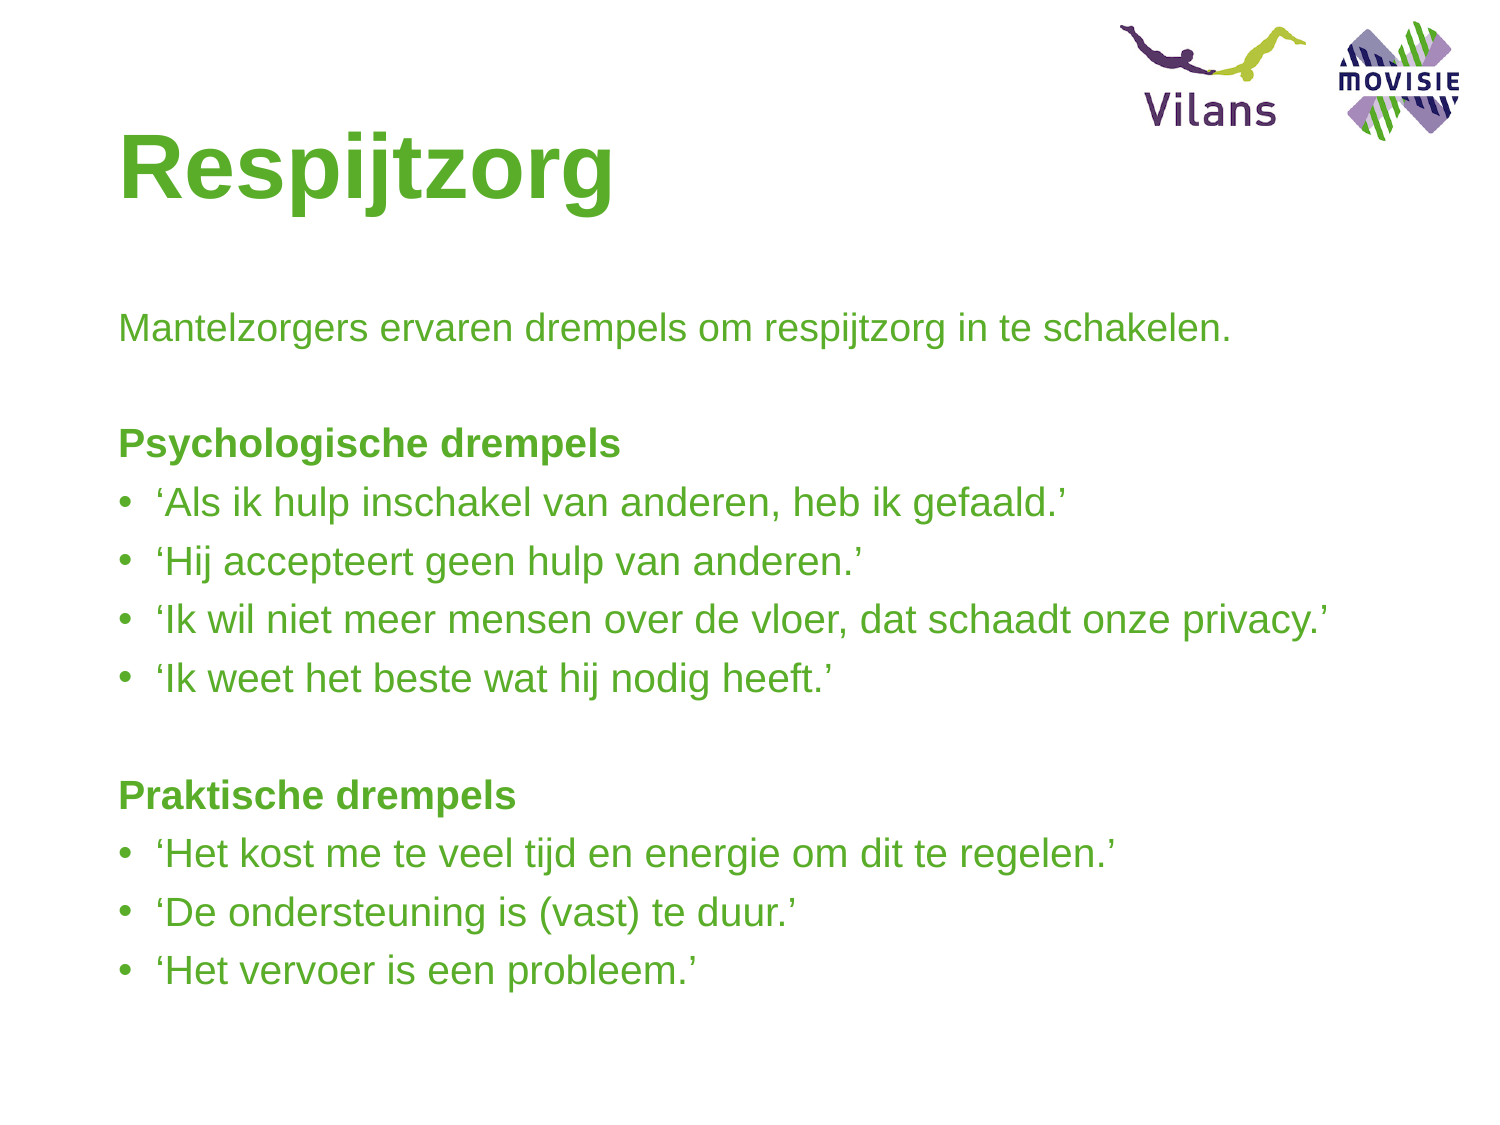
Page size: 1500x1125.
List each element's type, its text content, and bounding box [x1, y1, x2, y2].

picture [1339, 21, 1459, 141]
title Respijtzorg [103, 59, 1397, 278]
picture [1120, 25, 1306, 126]
list Mantelzorgers ervaren drempels om respijtzorg in te schakelen. Psychologische drempels ‘Als ik hulp inschakel van anderen, heb ik gefaald.’ ‘Hij accepteert geen hulp van anderen.’ ‘Ik wil niet meer mensen over de vloer, dat schaadt onze privacy.’ ‘Ik weet het beste wat hij nodig heeft.’ Praktische drempels ‘Het kost me te veel tijd en energie om dit te regelen.’ ‘De ondersteuning is (vast) te duur.’ ‘Het vervoer is een probleem.’ [103, 299, 1397, 1014]
